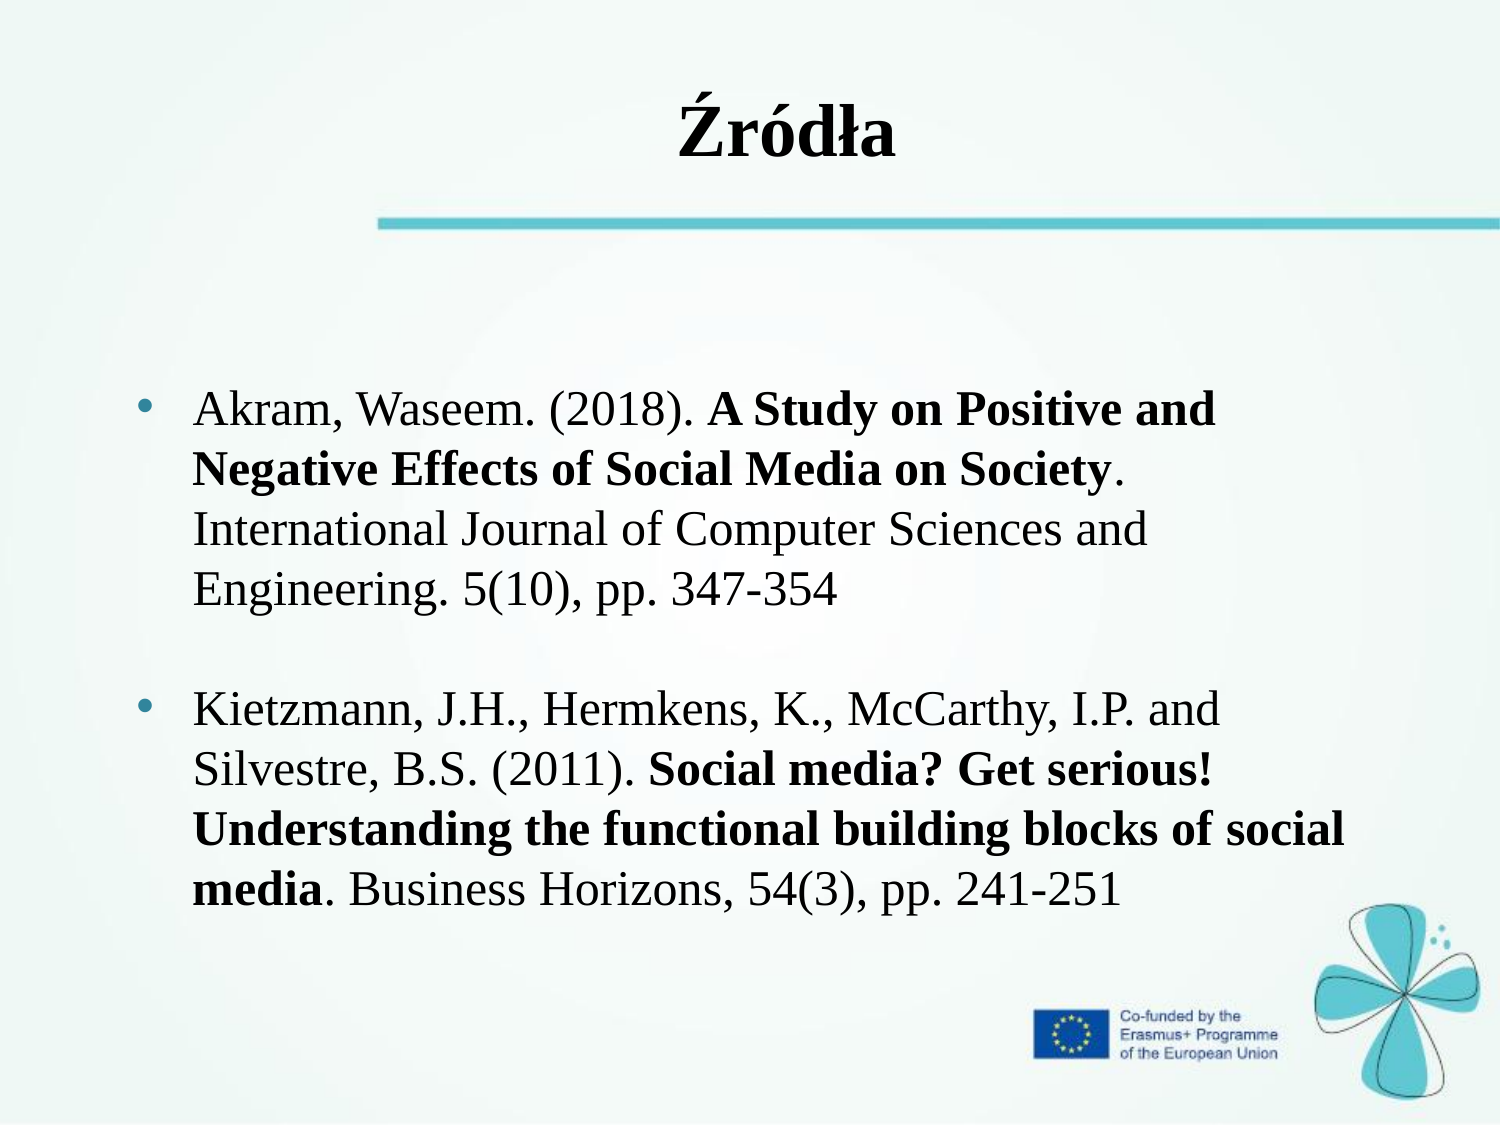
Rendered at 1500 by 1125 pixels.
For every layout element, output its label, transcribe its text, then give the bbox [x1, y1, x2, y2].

text_box Akram, Waseem. (2018). A Study on Positive and Negative Effects of Social Media on Society. International Journal of Computer Sciences and Engineering. 5(10), pp. 347-354 Kietzmann, J.H., Hermkens, K., McCarthy, I.P. and Silvestre, B.S. (2011). Social media? Get serious! Understanding the functional building blocks of social media. Business Horizons, 54(3), pp. 241-251 [121, 368, 1400, 923]
picture [0, 0, 1500, 1125]
text_box Źródła [171, 73, 1402, 165]
